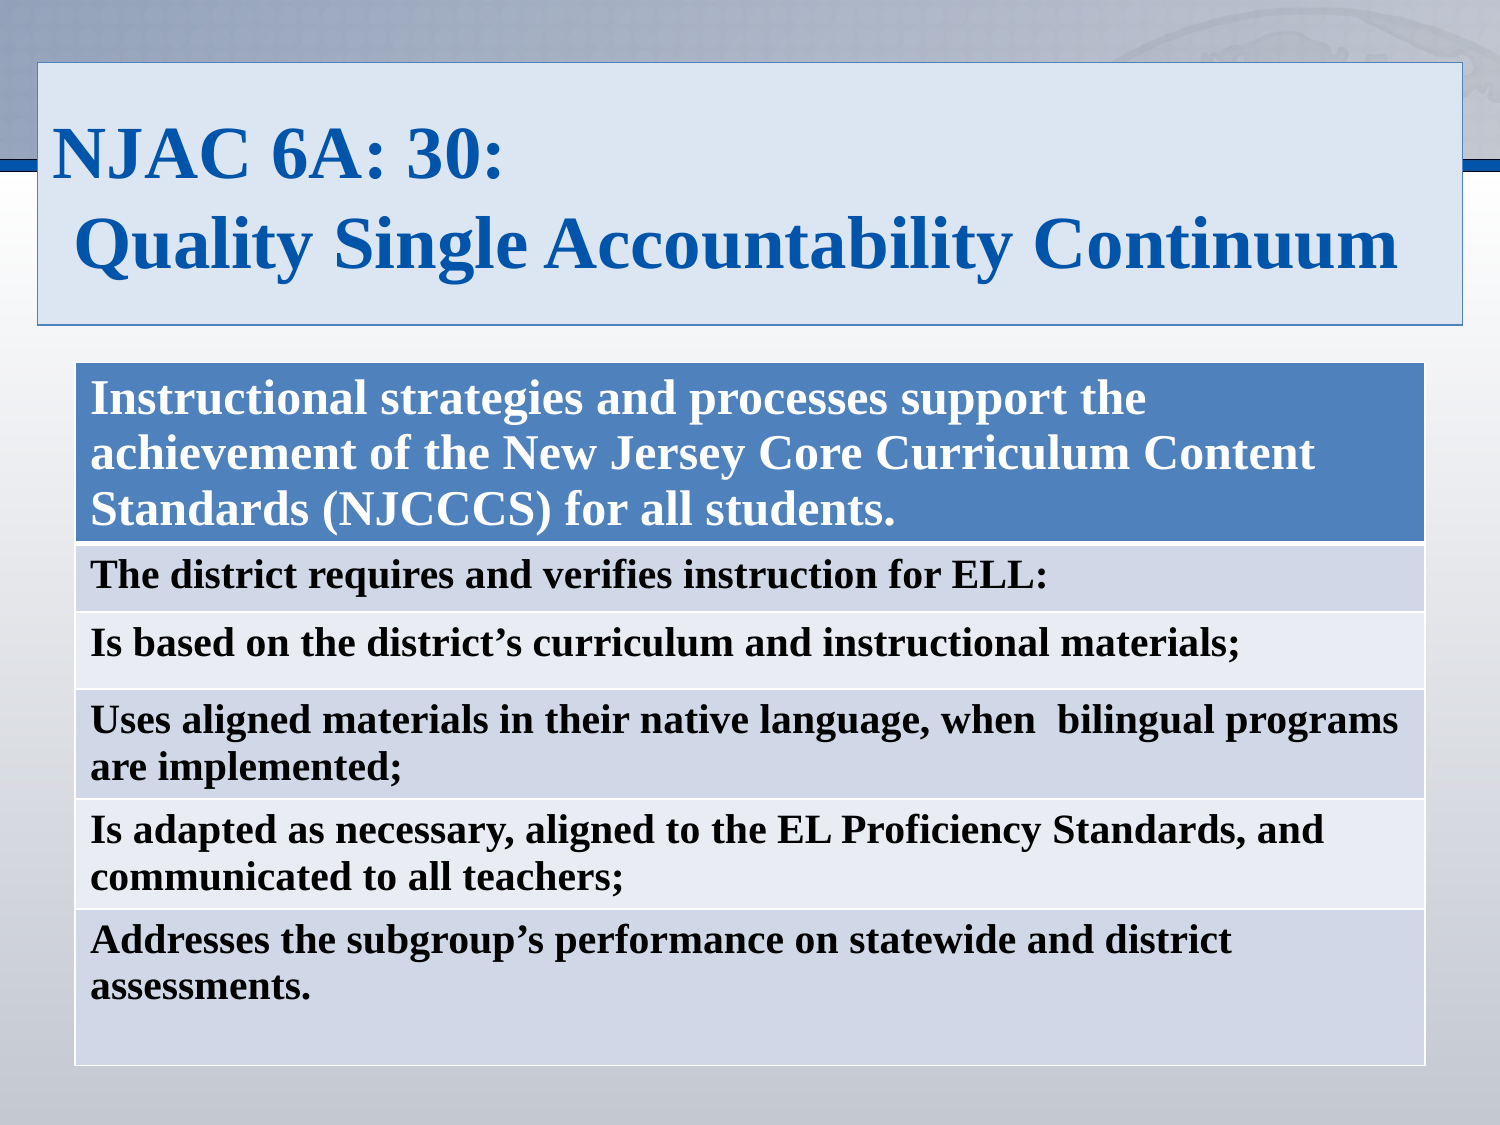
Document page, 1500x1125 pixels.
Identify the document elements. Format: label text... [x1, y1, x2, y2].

table_header Instructional strategies and processes support the achievement of the New Jersey Core Curriculum Content Standards (NJCCCS) for all students. [76, 363, 1424, 541]
table_cell Uses aligned materials in their native language, when bilingual programs are implemented; [76, 690, 1424, 798]
table_cell Is adapted as necessary, aligned to the EL Proficiency Standards, and communicated to all teachers; [76, 800, 1424, 908]
picture [0, 0, 1500, 1125]
table_cell Addresses the subgroup’s performance on statewide and district assessments. [76, 910, 1424, 1065]
title NJAC 6A: 30: Quality Single Accountability Continuum [37, 62, 1463, 326]
table_cell Is based on the district’s curriculum and instructional materials; [76, 613, 1424, 688]
table_cell The district requires and verifies instruction for ELL: [76, 546, 1424, 611]
list [74, 262, 1426, 362]
